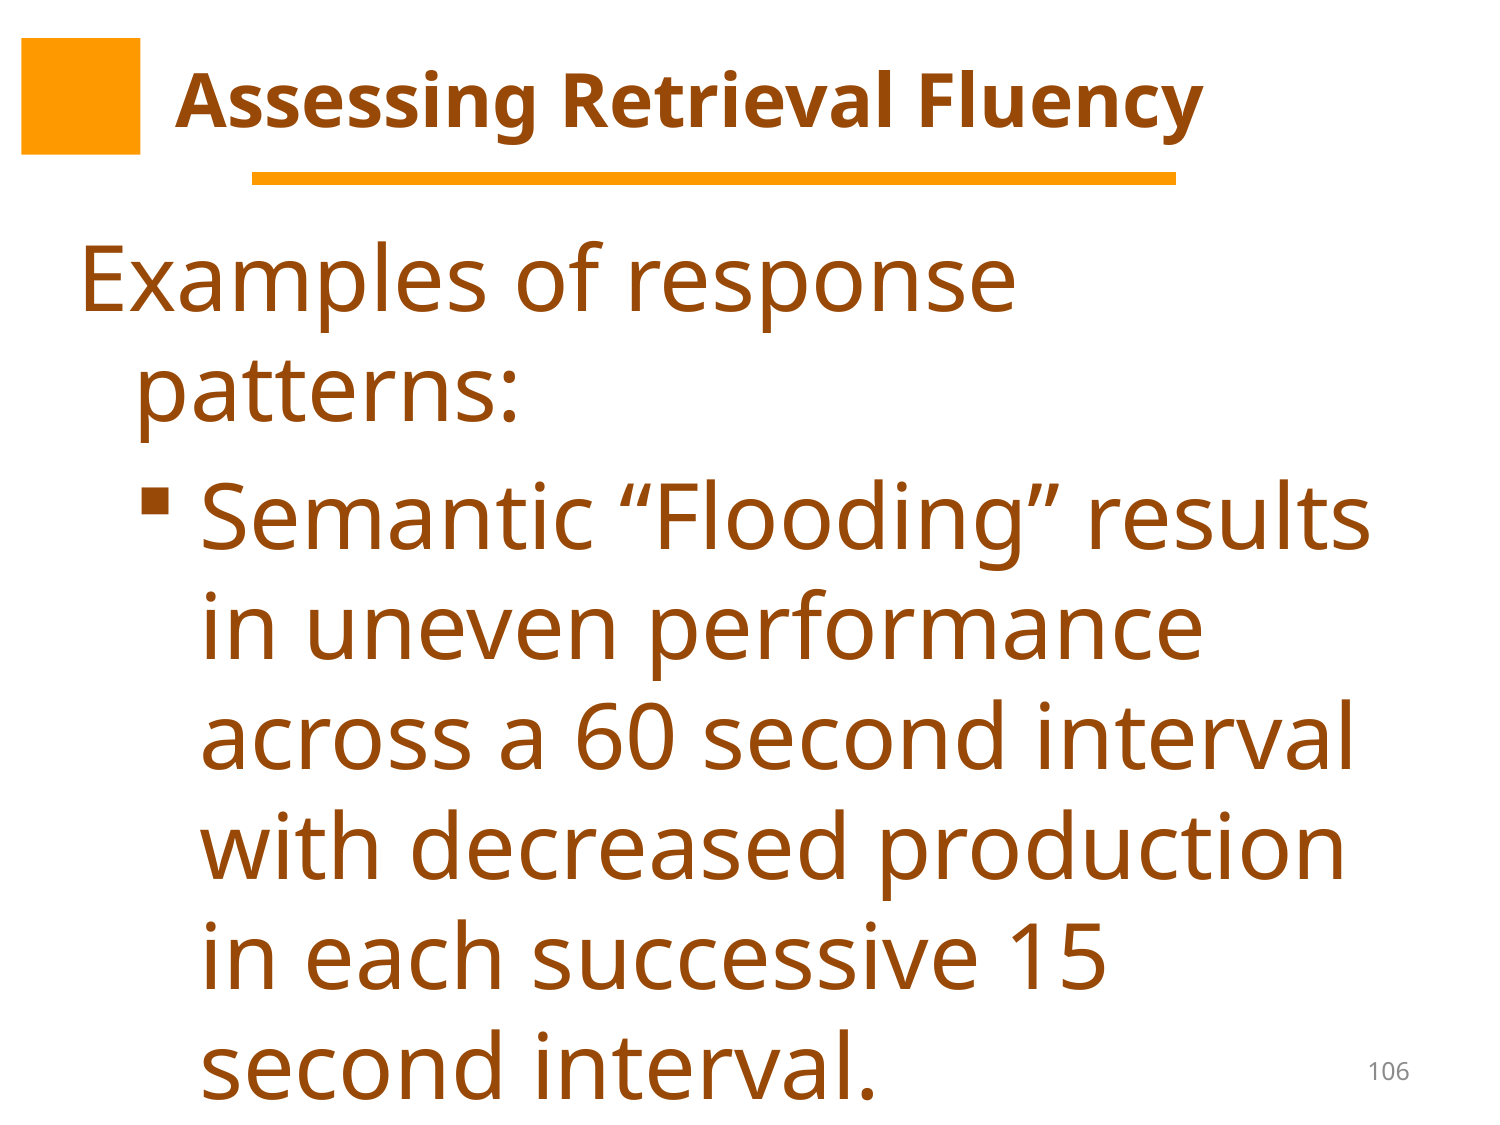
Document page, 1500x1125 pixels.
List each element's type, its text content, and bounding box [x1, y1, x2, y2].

list Examples of response patterns: Semantic “Flooding” results in uneven performance across a 60 second interval with decreased production in each successive 15 second interval. [62, 212, 1420, 851]
slide_number 106 [1074, 1042, 1425, 1103]
title Assessing Retrieval Fluency [160, 25, 1379, 170]
text_box [19, 36, 142, 157]
